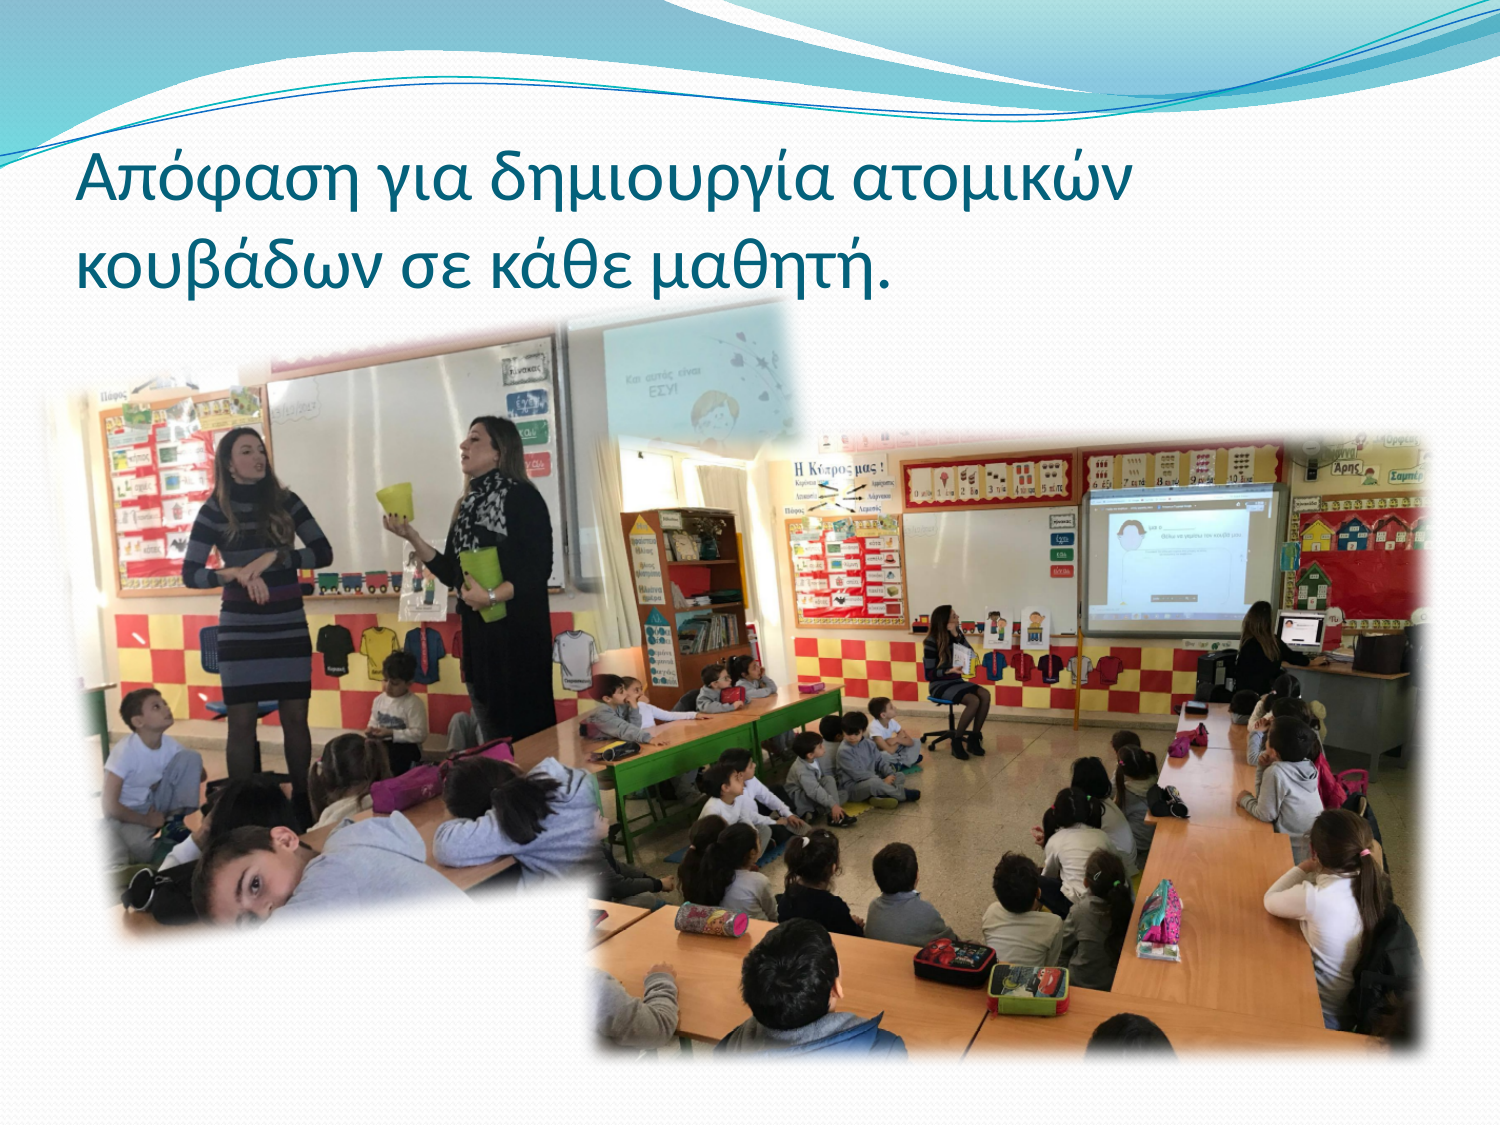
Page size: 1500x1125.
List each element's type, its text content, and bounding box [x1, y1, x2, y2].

picture [62, 314, 1438, 1069]
title Απόφαση για δημιουργία ατομικών κουβάδων σε κάθε μαθητή. [75, 115, 1438, 303]
